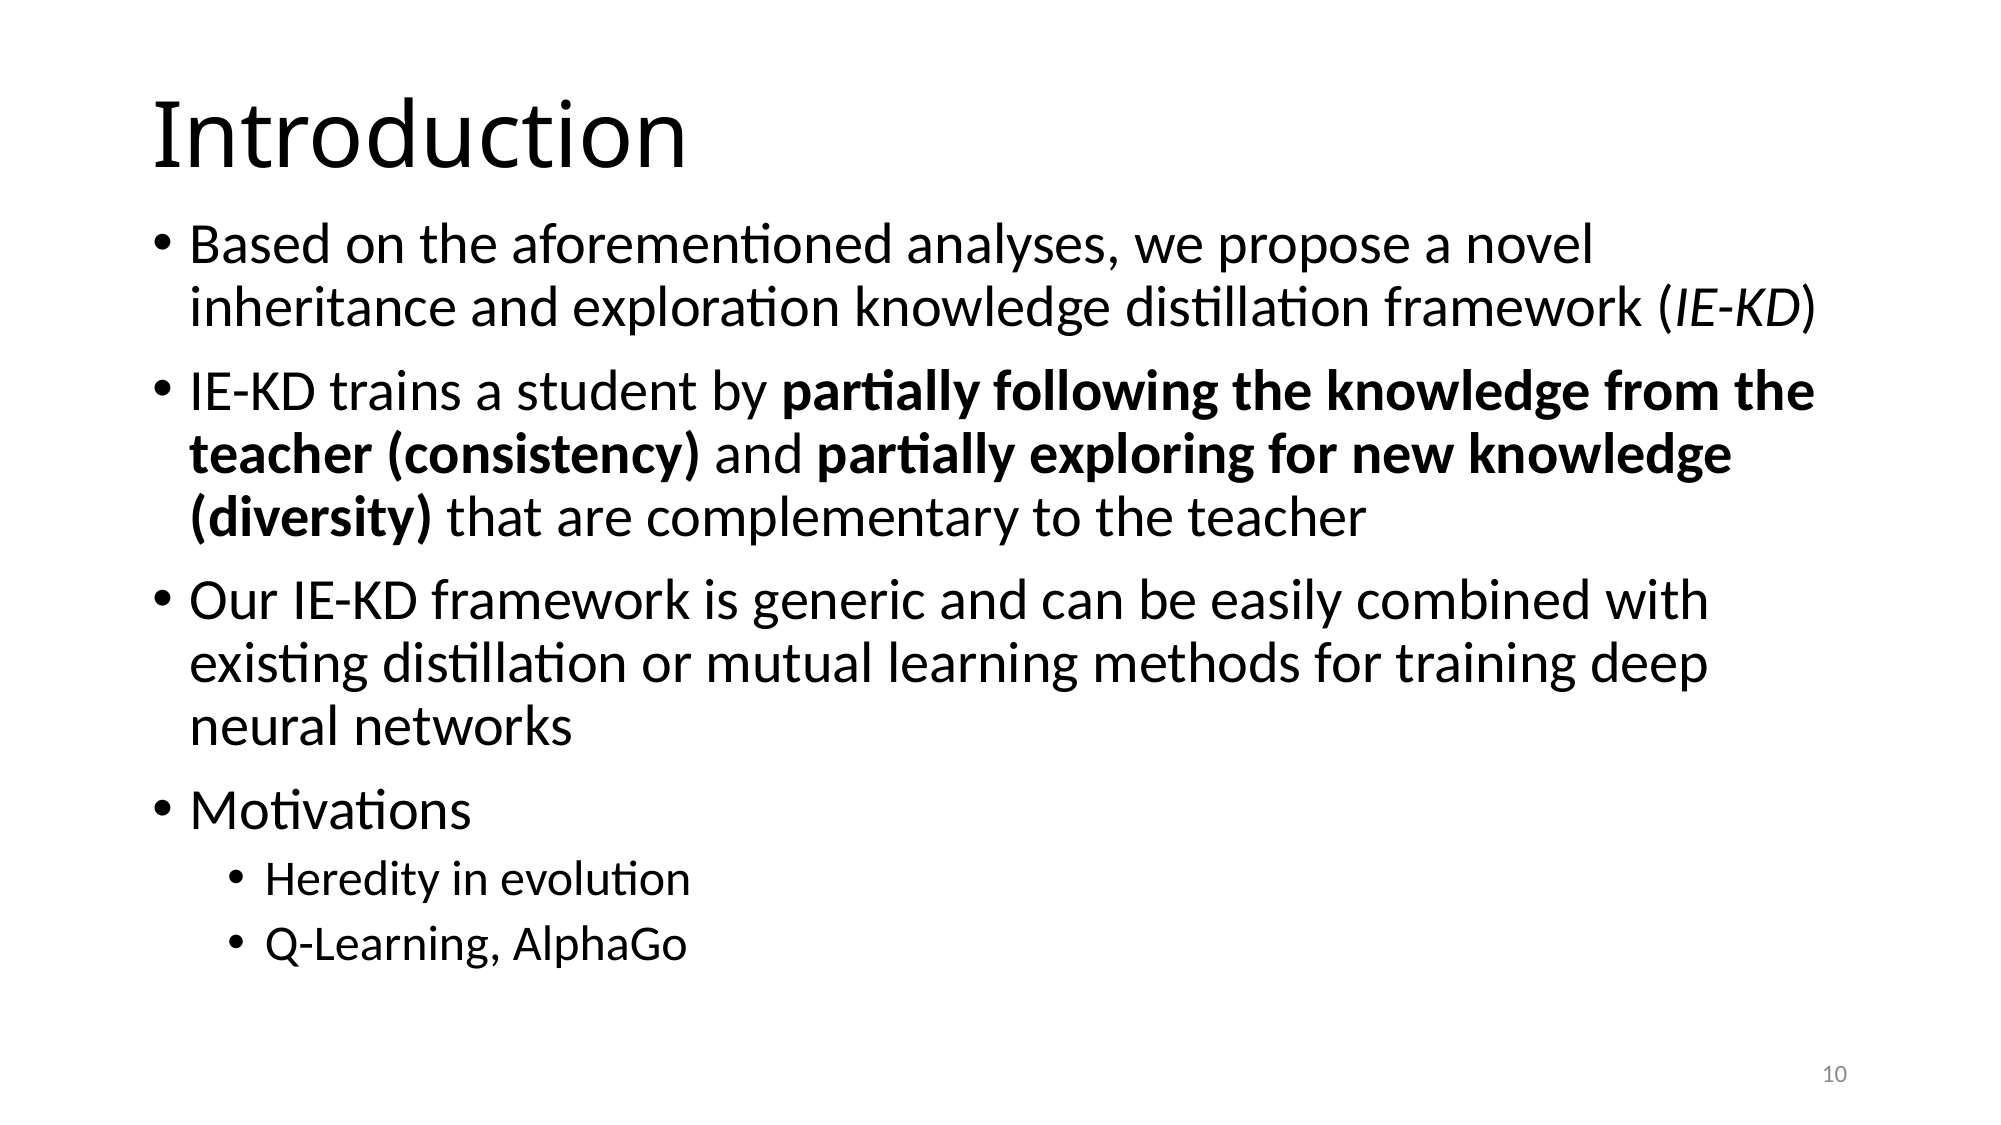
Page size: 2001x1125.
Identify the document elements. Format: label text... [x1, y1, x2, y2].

list Based on the aforementioned analyses, we propose a novel inheritance and exploration knowledge distillation framework (IE-KD) IE-KD trains a student by partially following the knowledge from the teacher (consistency) and partially exploring for new knowledge (diversity) that are complementary to the teacher Our IE-KD framework is generic and can be easily combined with existing distillation or mutual learning methods for training deep neural networks Motivations Heredity in evolution Q-Learning, AlphaGo [137, 205, 1877, 1043]
title Introduction [137, 28, 1863, 205]
slide_number 10 [1412, 1042, 1863, 1103]
